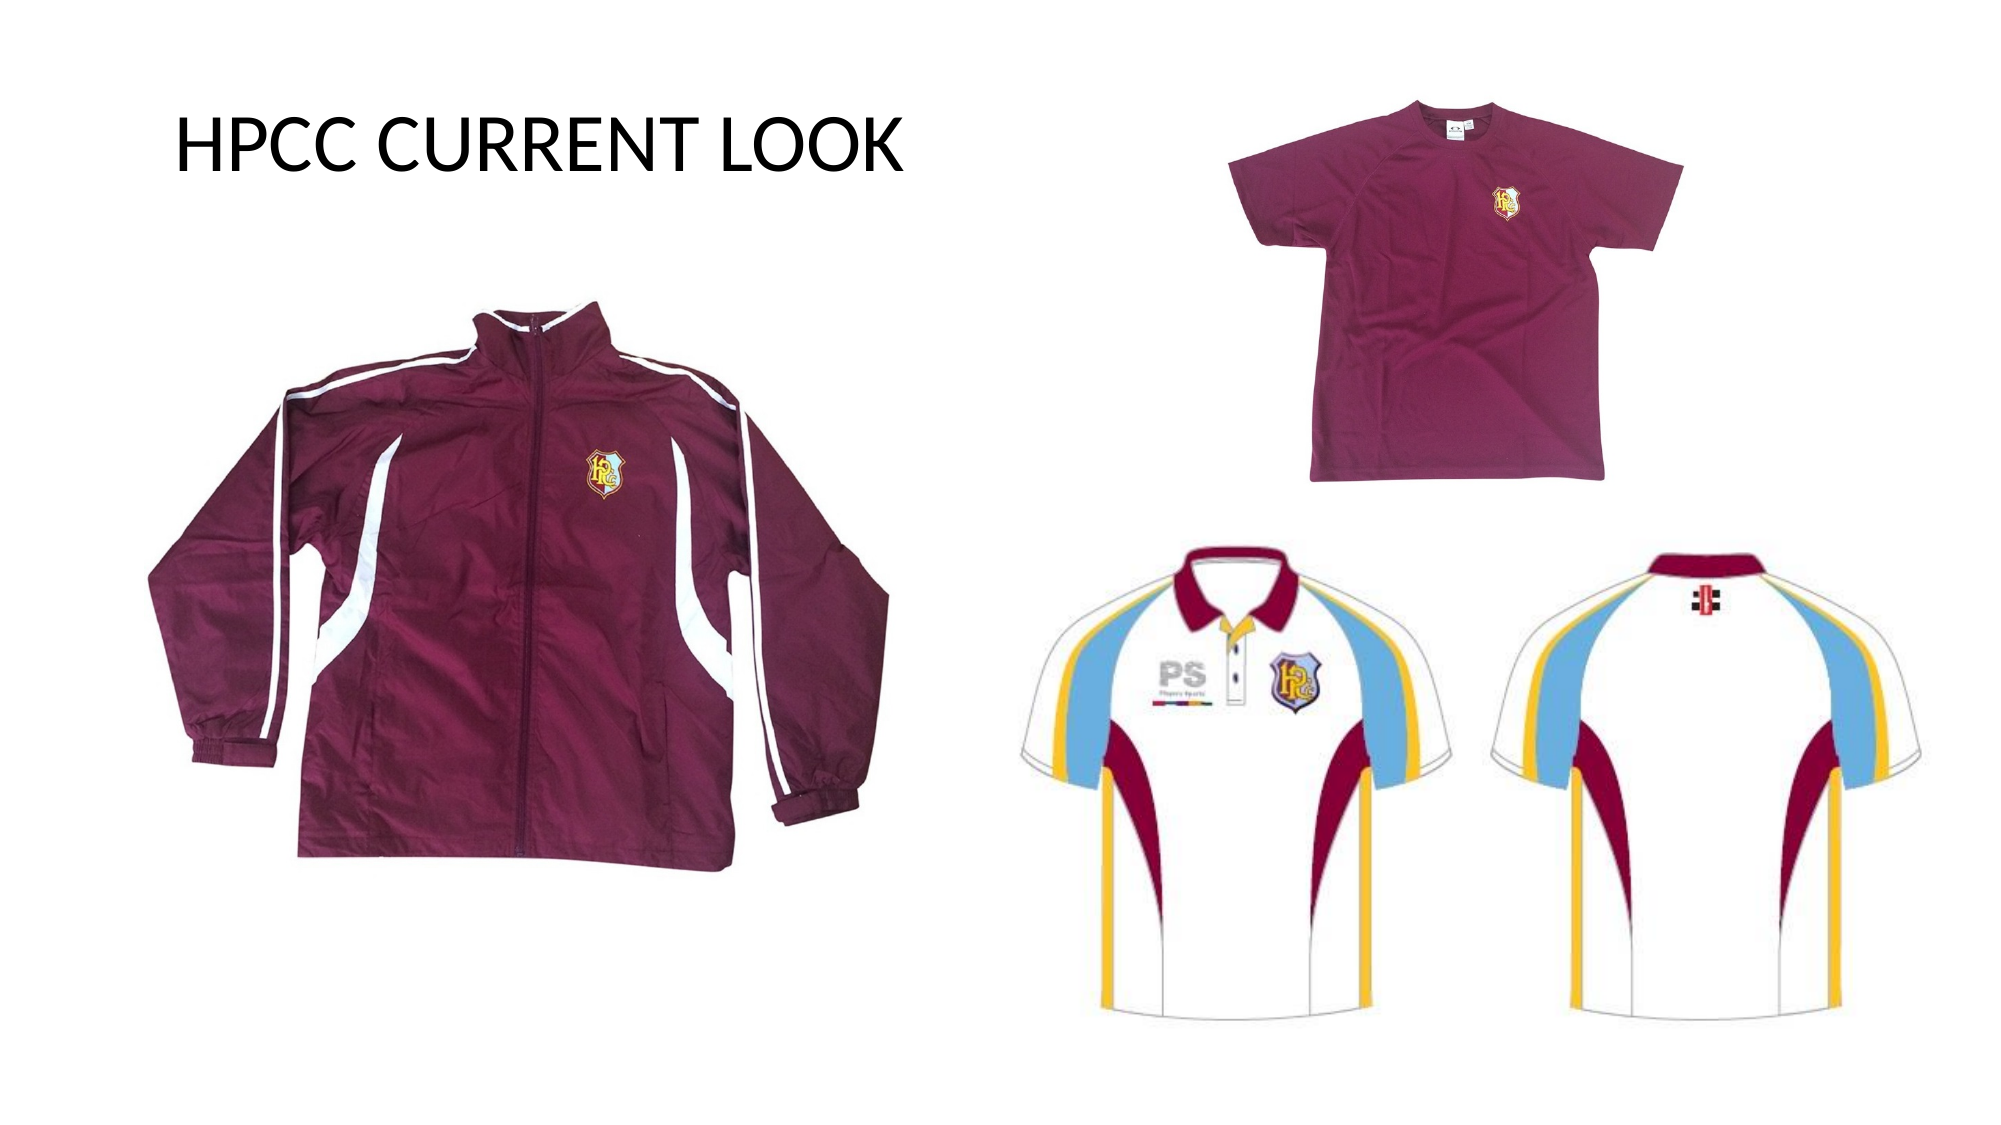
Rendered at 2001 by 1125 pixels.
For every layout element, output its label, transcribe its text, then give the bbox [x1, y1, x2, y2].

picture [981, 80, 2000, 1107]
picture [144, 278, 907, 915]
text_box HPCC CURRENT LOOK [159, 81, 1072, 196]
